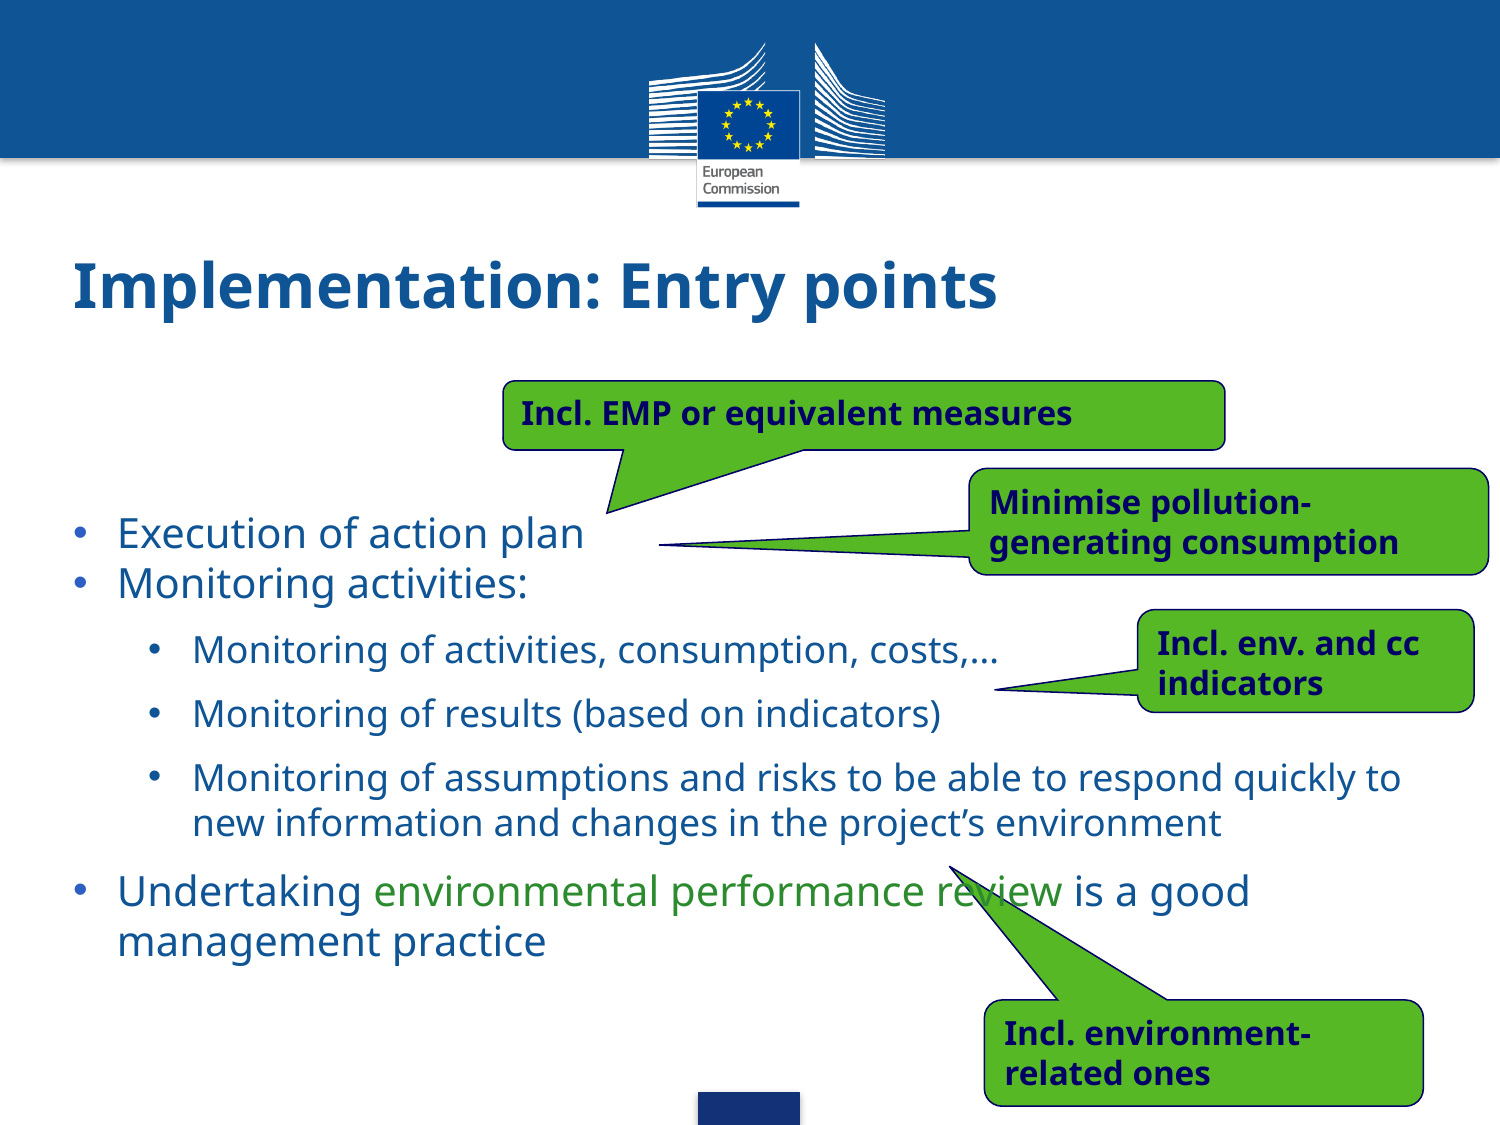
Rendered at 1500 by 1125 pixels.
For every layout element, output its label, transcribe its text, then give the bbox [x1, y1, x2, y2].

text_box Execution of action plan Monitoring activities: Monitoring of activities, consumption, costs,… Monitoring of results (based on indicators) Monitoring of assumptions and risks to be able to respond quickly to new information and changes in the project’s environment Undertaking environmental performance review is a good management practice [0, 499, 1425, 972]
text_box Minimise pollution-generating consumption [969, 468, 1489, 575]
text_box Incl. environment-related ones [984, 972, 1424, 1107]
text_box Incl. EMP or equivalent measures [503, 380, 1225, 499]
picture [649, 42, 885, 181]
title Implementation: Entry points [0, 181, 1500, 386]
text_box Incl. env. and cc indicators [1425, 609, 1475, 713]
